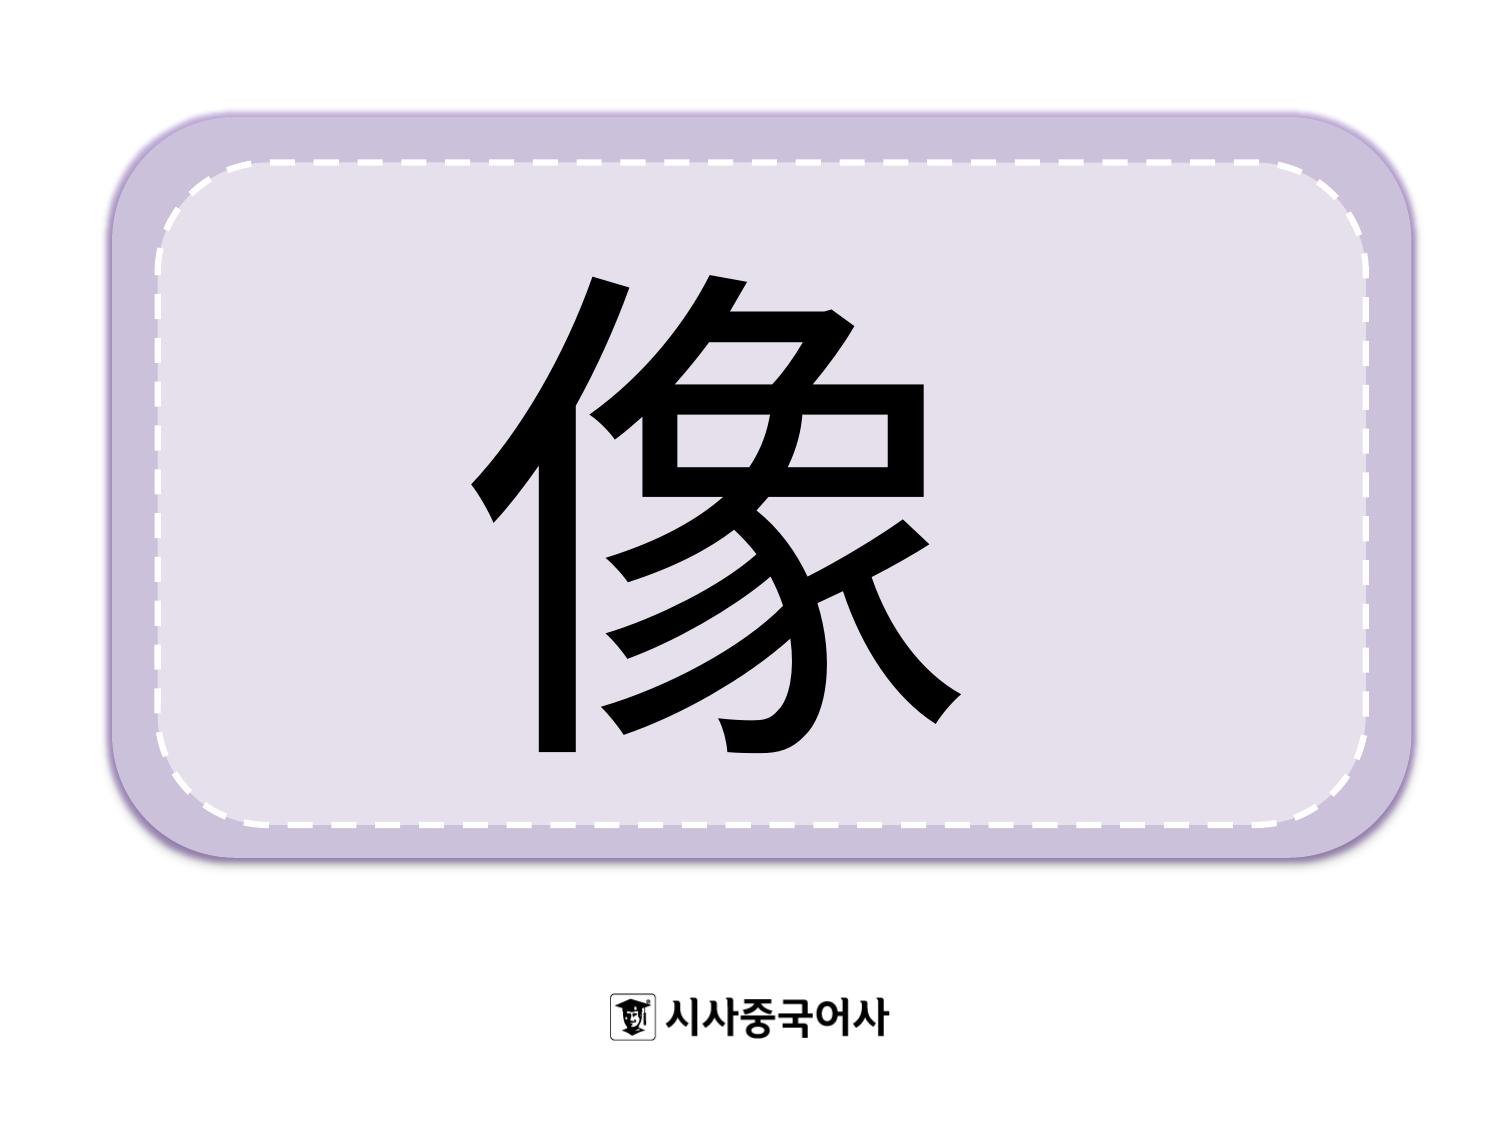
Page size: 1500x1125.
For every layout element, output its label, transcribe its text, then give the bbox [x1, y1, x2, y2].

picture [602, 987, 898, 1047]
text_box [162, 160, 1371, 824]
text_box 像 [171, 172, 1380, 836]
